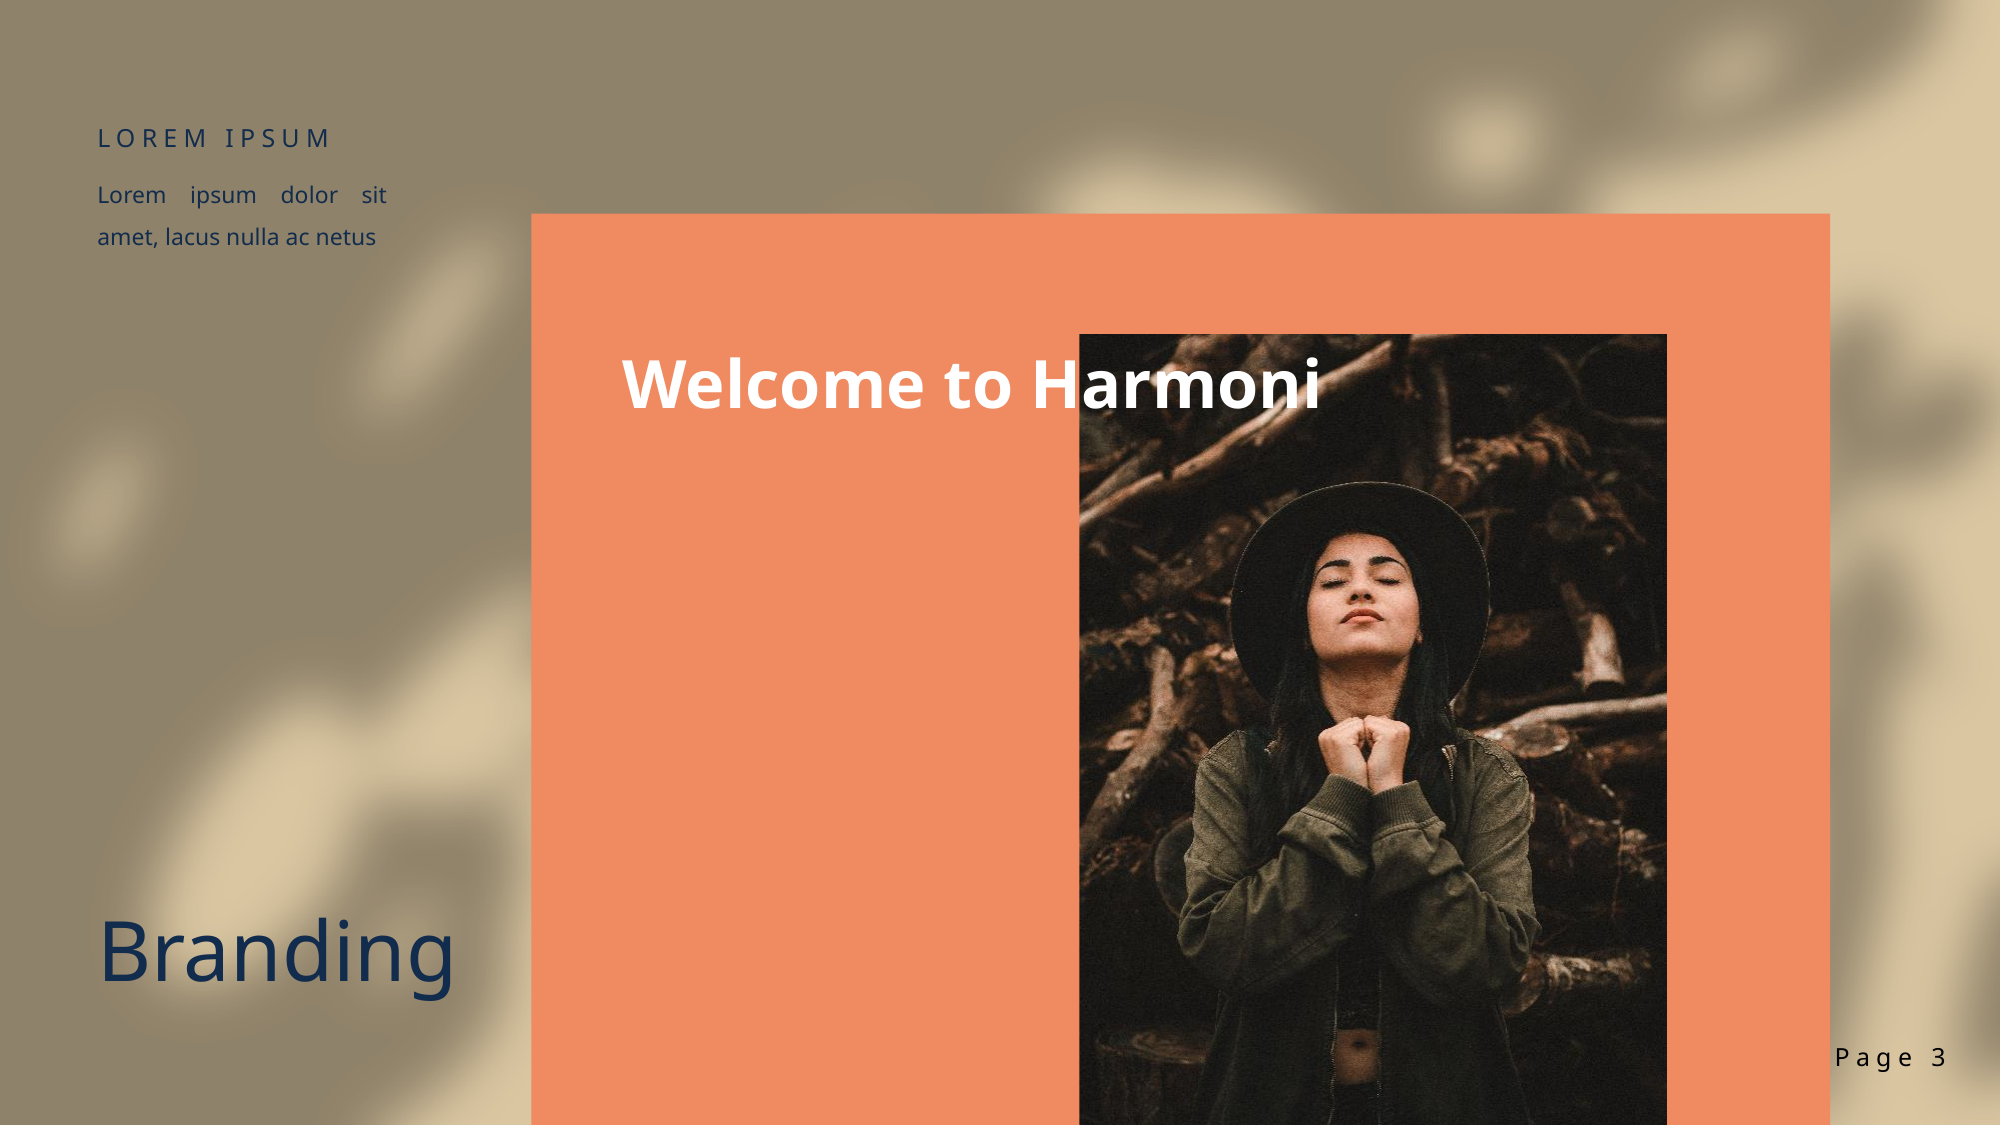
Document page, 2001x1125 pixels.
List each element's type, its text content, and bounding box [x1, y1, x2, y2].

text_box Welcome to Harmoni [492, 334, 1079, 588]
picture [0, 0, 2000, 1125]
text_box Lorem ipsum dolor sit amet, lacus nulla ac netus [82, 159, 402, 258]
picture [1079, 334, 1667, 1125]
text_box Branding [82, 891, 728, 1006]
text_box [530, 213, 1831, 1125]
text_box LOREM IPSUM [82, 114, 532, 160]
